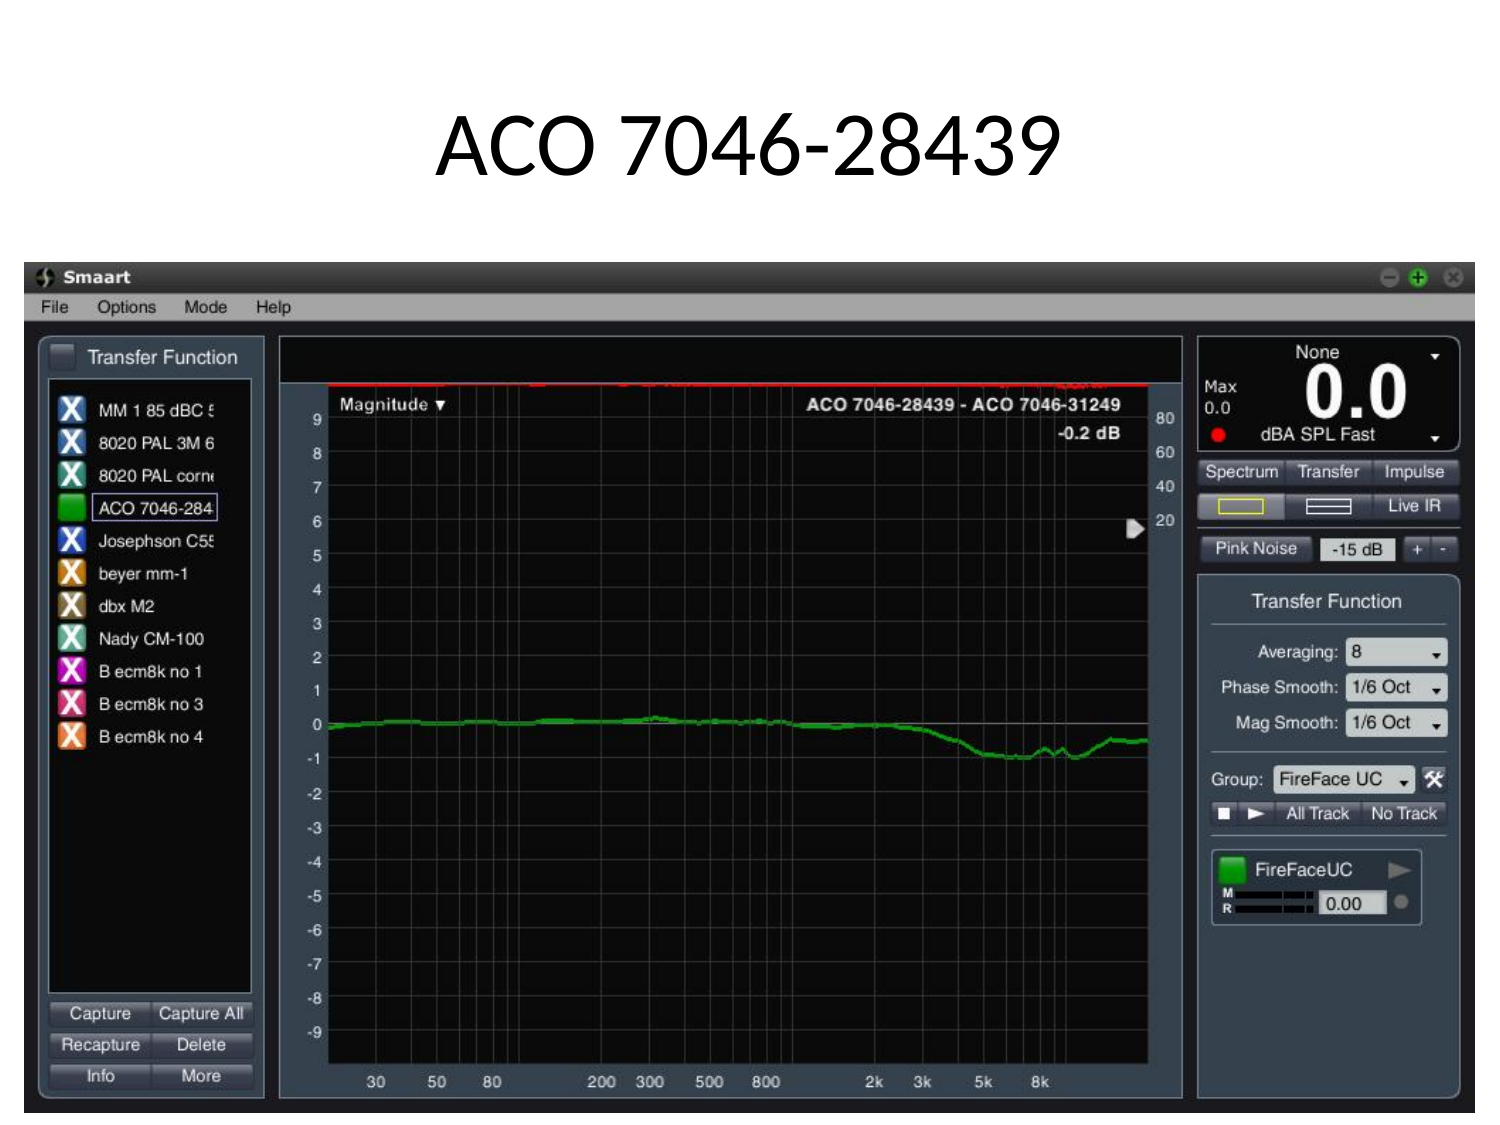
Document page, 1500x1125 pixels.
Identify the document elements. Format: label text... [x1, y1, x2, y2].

picture [23, 262, 1476, 1113]
title ACO 7046-28439 [75, 45, 1425, 233]
